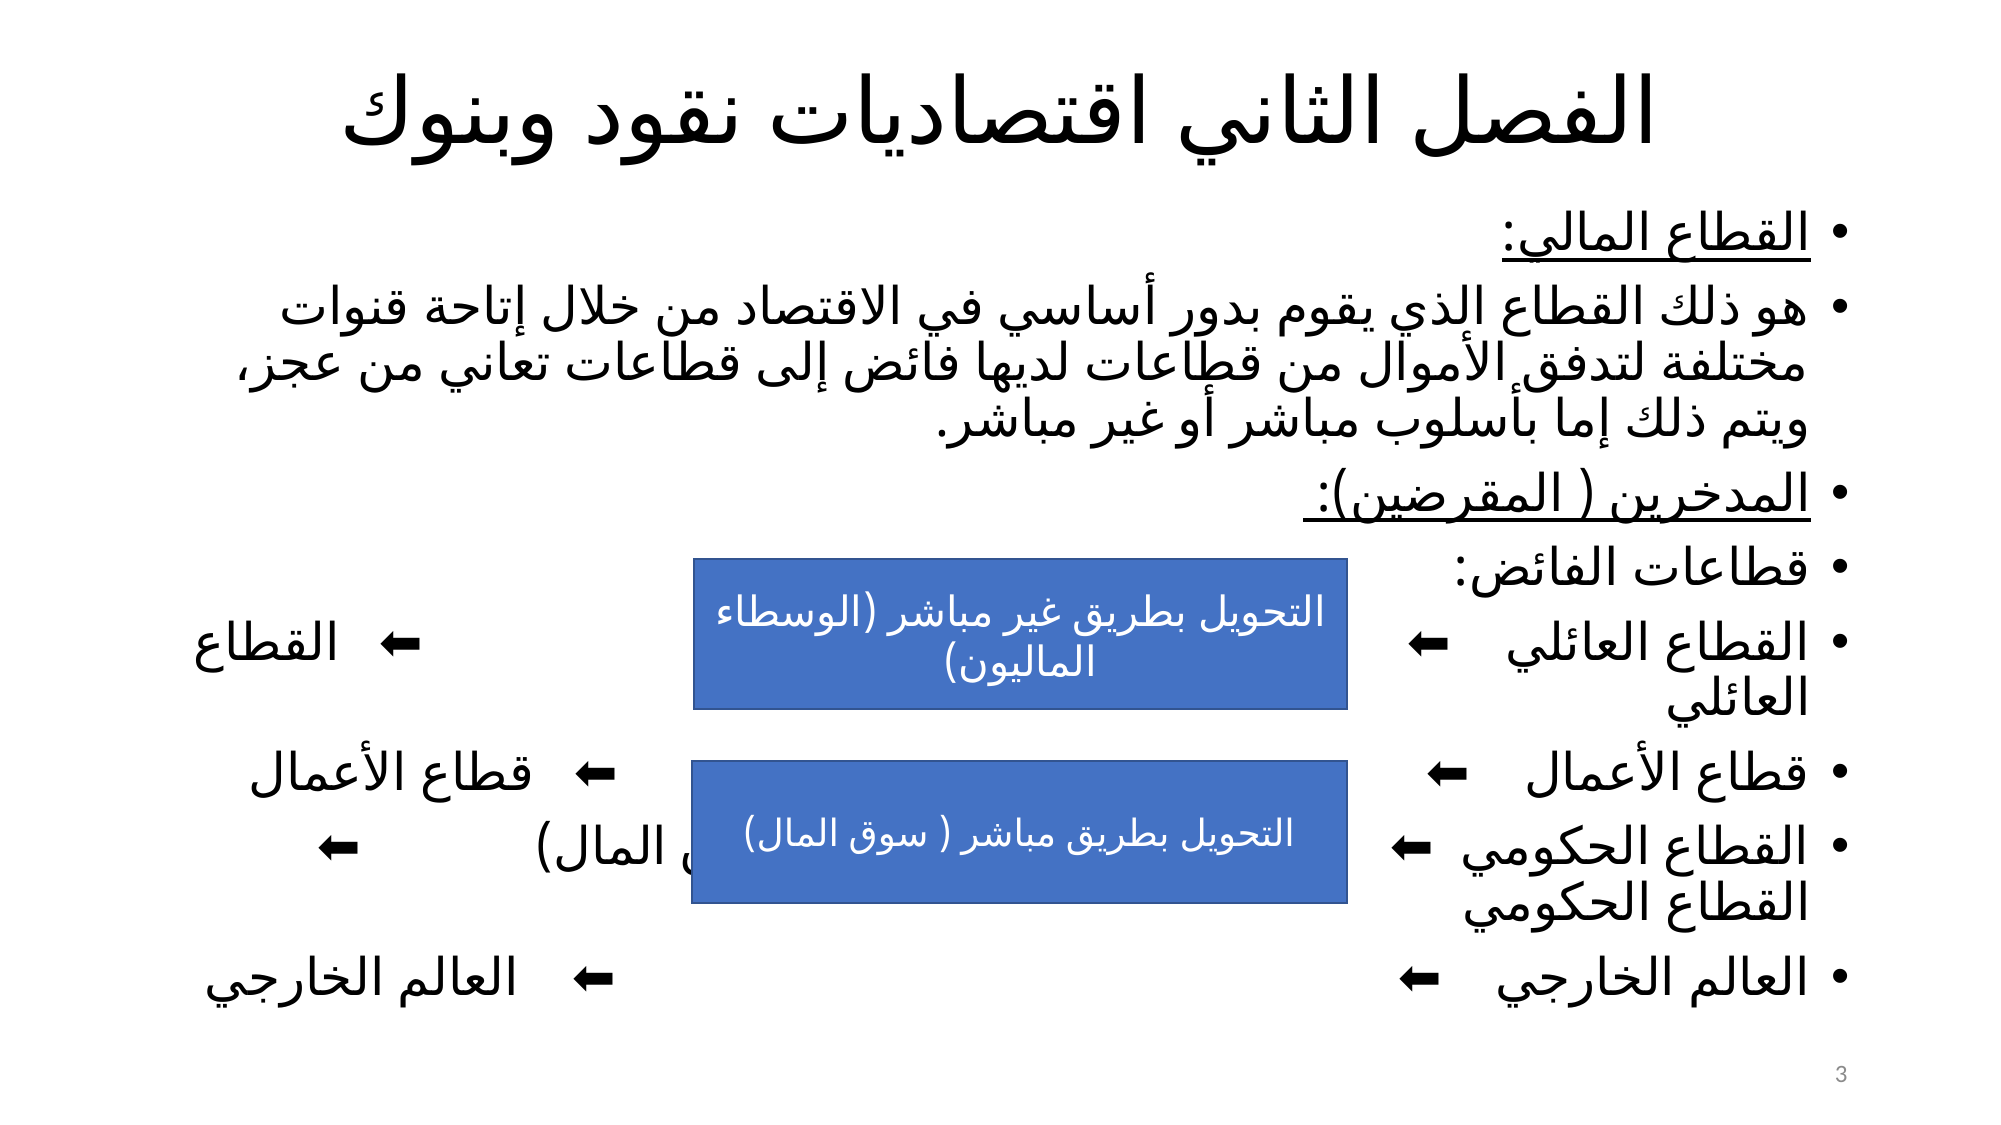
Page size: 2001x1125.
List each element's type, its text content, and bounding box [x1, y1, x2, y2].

title الفصل الثاني اقتصاديات نقود وبنوك [137, 59, 1863, 198]
text_box التحويل بطريق مباشر ( سوق المال) [691, 760, 1348, 904]
list القطاع المالي: هو ذلك القطاع الذي يقوم بدور أساسي في الاقتصاد من خلال إتاحة قنوات مختلفة لتدفق الأموال من قطاعات لديها فائض إلى قطاعات تعاني من عجز، ويتم ذلك إما بأسلوب مباشر أو غير مباشر. المدخرين ( المقرضين): قطاعات الفائض: القطاع العائلي ⬅ ⬅ القطاع العائلي قطاع الأعمال ⬅ ⬅ قطاع الأعمال القطاع الحكومي ⬅ التحويل بطريق مباشر ( سوق المال) ⬅ القطاع الحكومي العالم الخارجي ⬅ ⬅ العالم الخارجي [137, 198, 1863, 1030]
slide_number 3 [1412, 1042, 1863, 1103]
text_box التحويل بطريق غير مباشر (الوسطاء الماليون) [693, 558, 1348, 710]
